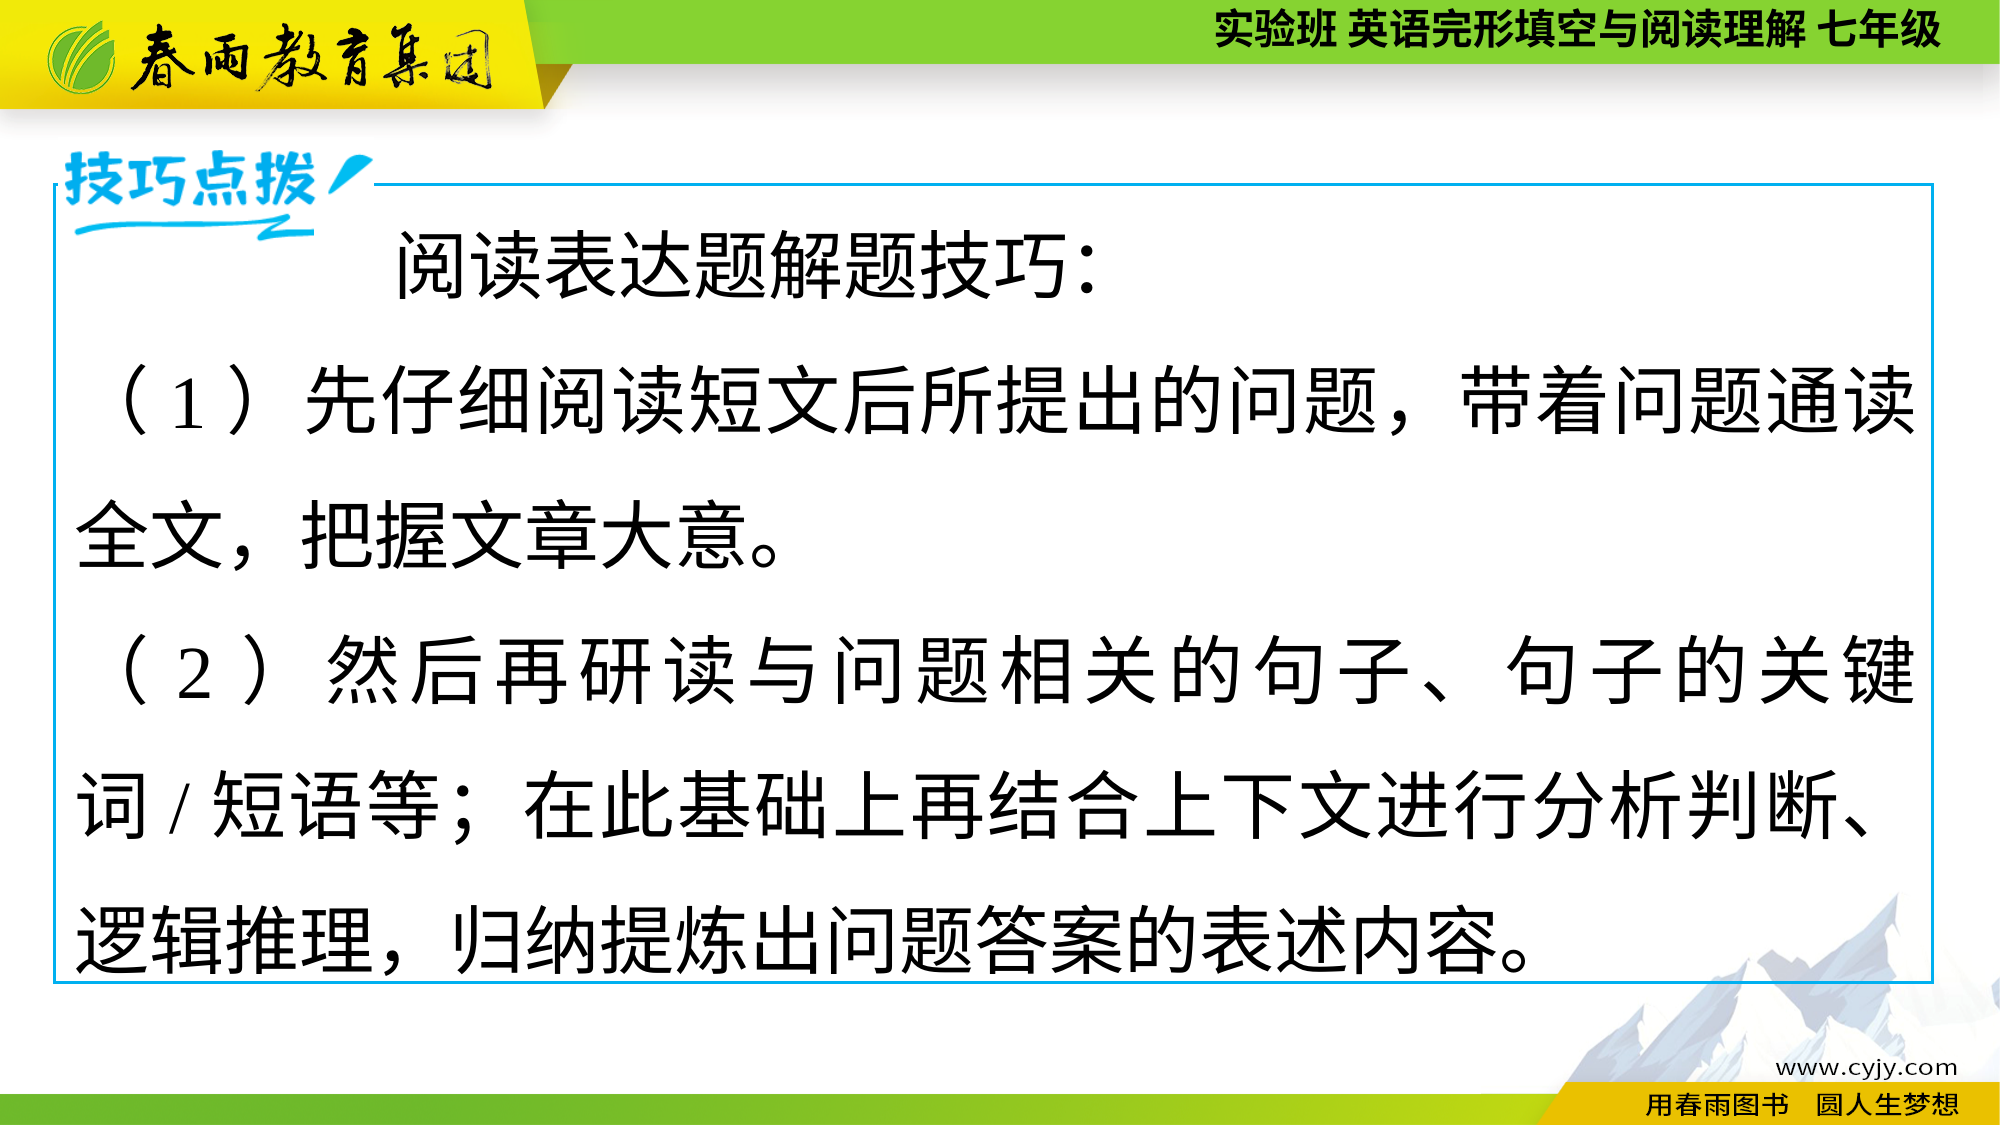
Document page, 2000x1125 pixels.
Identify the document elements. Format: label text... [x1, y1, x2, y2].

text_box [54, 248, 59, 983]
text_box 阅读表达题解题技巧： （1）先仔细阅读短文后所提出的问题，带着问题通读全文，把握文章大意。 （2）然后再研读与问题相关的句子、句子的关键词/短语等；在此基础上再结合上下文进行分析判断、逻辑推理，归纳提炼出问题答案的表述内容。 [59, 166, 1933, 992]
picture [0, 0, 2000, 1125]
